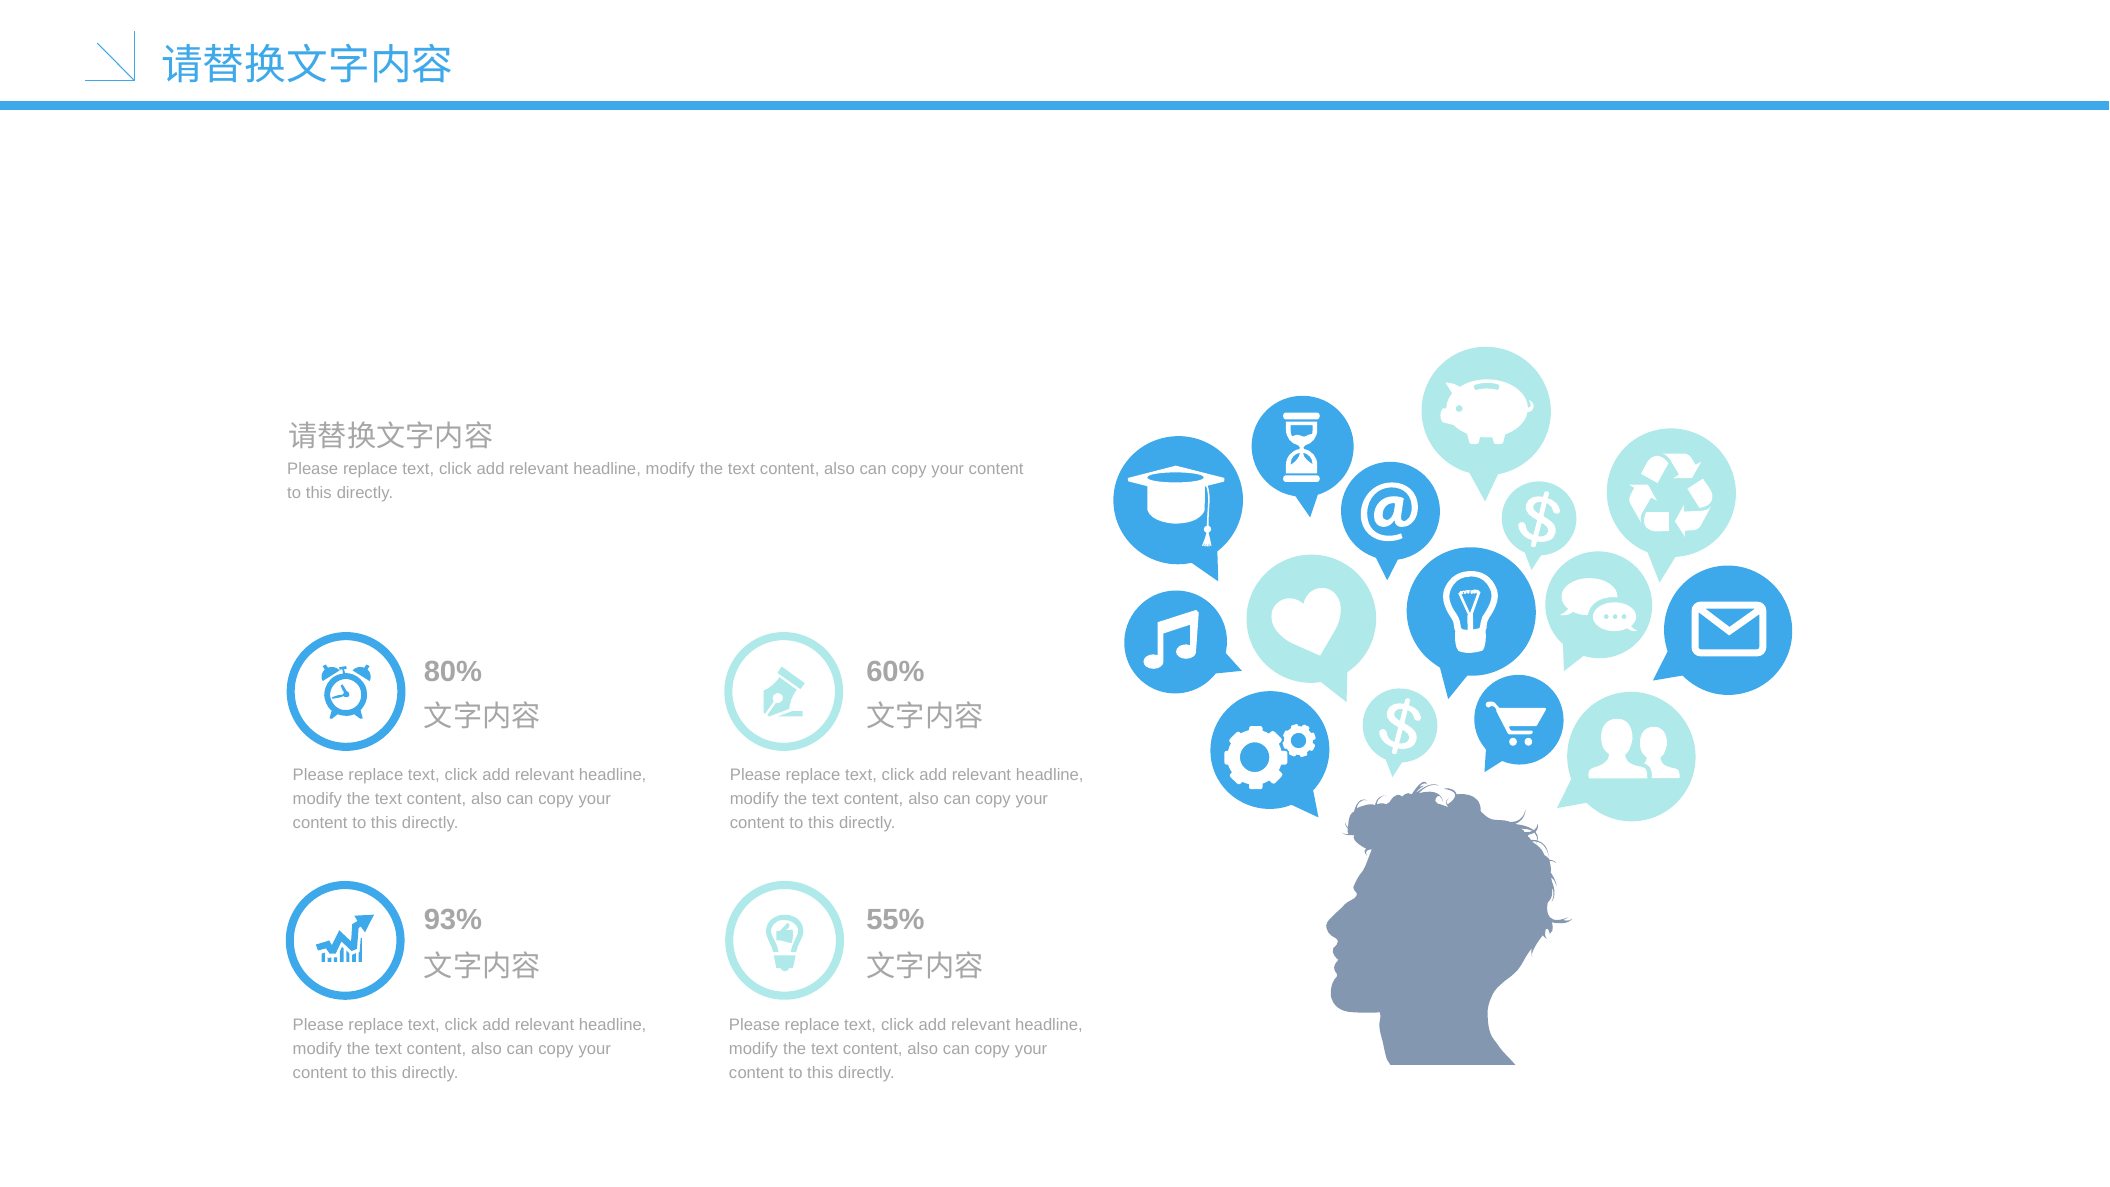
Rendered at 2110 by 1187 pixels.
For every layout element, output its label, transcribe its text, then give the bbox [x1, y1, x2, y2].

text_box [358, 938, 362, 962]
text_box 文字内容 [409, 682, 556, 740]
text_box 80% [408, 638, 498, 696]
text_box Please replace text, click add relevant headline, modify the text content, also can copy your content to this directly. [715, 752, 1108, 840]
text_box 60% [851, 638, 940, 696]
text_box 93% [408, 886, 498, 943]
text_box [766, 914, 804, 953]
text_box [346, 950, 350, 962]
text_box [723, 631, 845, 752]
text_box [339, 946, 344, 962]
text_box Please replace text, click add relevant headline, modify the text content, also can copy your content to this directly. [272, 446, 1051, 509]
text_box [724, 879, 846, 1001]
text_box 文字内容 [851, 682, 999, 740]
text_box [315, 914, 375, 954]
text_box Please replace text, click add relevant headline, modify the text content, also can copy your content to this directly. [278, 752, 672, 840]
text_box 请替换文字内容 [145, 22, 500, 94]
text_box [285, 631, 407, 752]
text_box 请替换文字内容 [274, 402, 509, 446]
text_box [1108, 338, 1800, 1065]
text_box 55% [851, 886, 940, 943]
text_box [773, 955, 796, 972]
text_box Please replace text, click add relevant headline, modify the text content, also can copy your content to this directly. [714, 1002, 1108, 1090]
text_box [321, 952, 325, 962]
text_box 文字内容 [851, 932, 999, 990]
text_box 文字内容 [409, 932, 556, 990]
text_box [763, 666, 805, 717]
text_box Please replace text, click add relevant headline, modify the text content, also can copy your content to this directly. [278, 1002, 672, 1090]
text_box [321, 664, 367, 719]
text_box [352, 664, 371, 682]
text_box [284, 879, 406, 1001]
